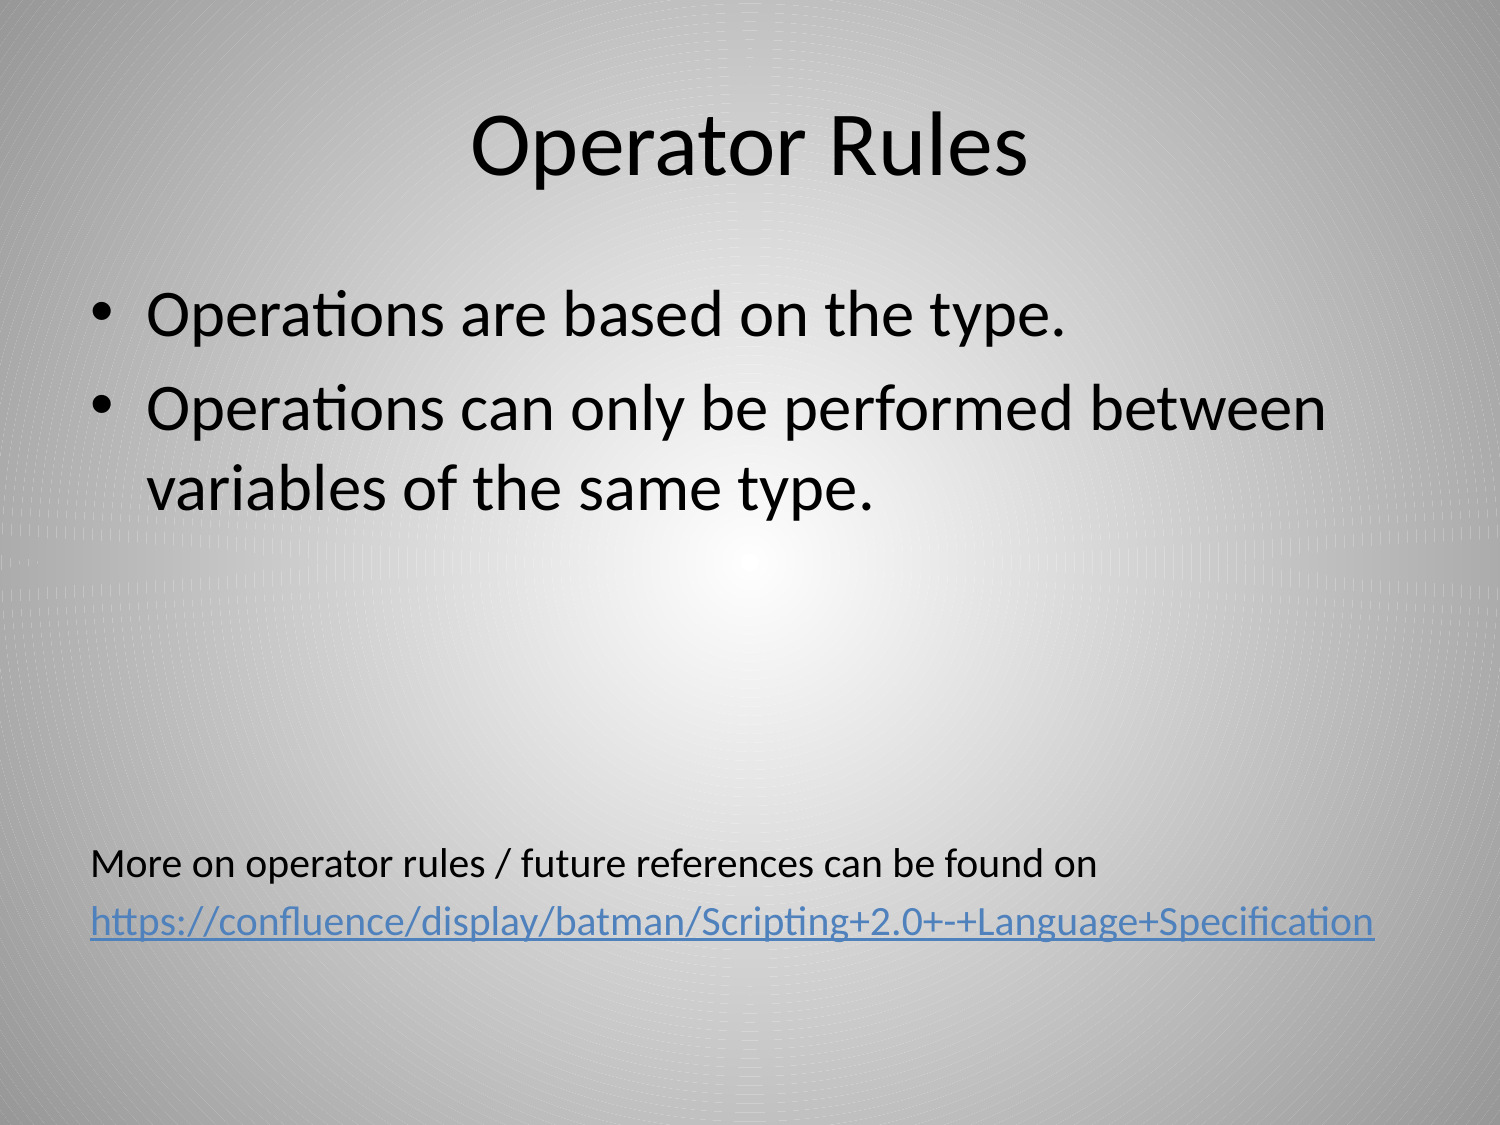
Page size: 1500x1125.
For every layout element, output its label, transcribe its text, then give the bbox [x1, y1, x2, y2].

list Operations are based on the type. Operations can only be performed between variables of the same type. More on operator rules / future references can be found on https://confluence/display/batman/Scripting+2.0+-+Language+Specification [75, 262, 1425, 1005]
title Operator Rules [75, 45, 1425, 233]
